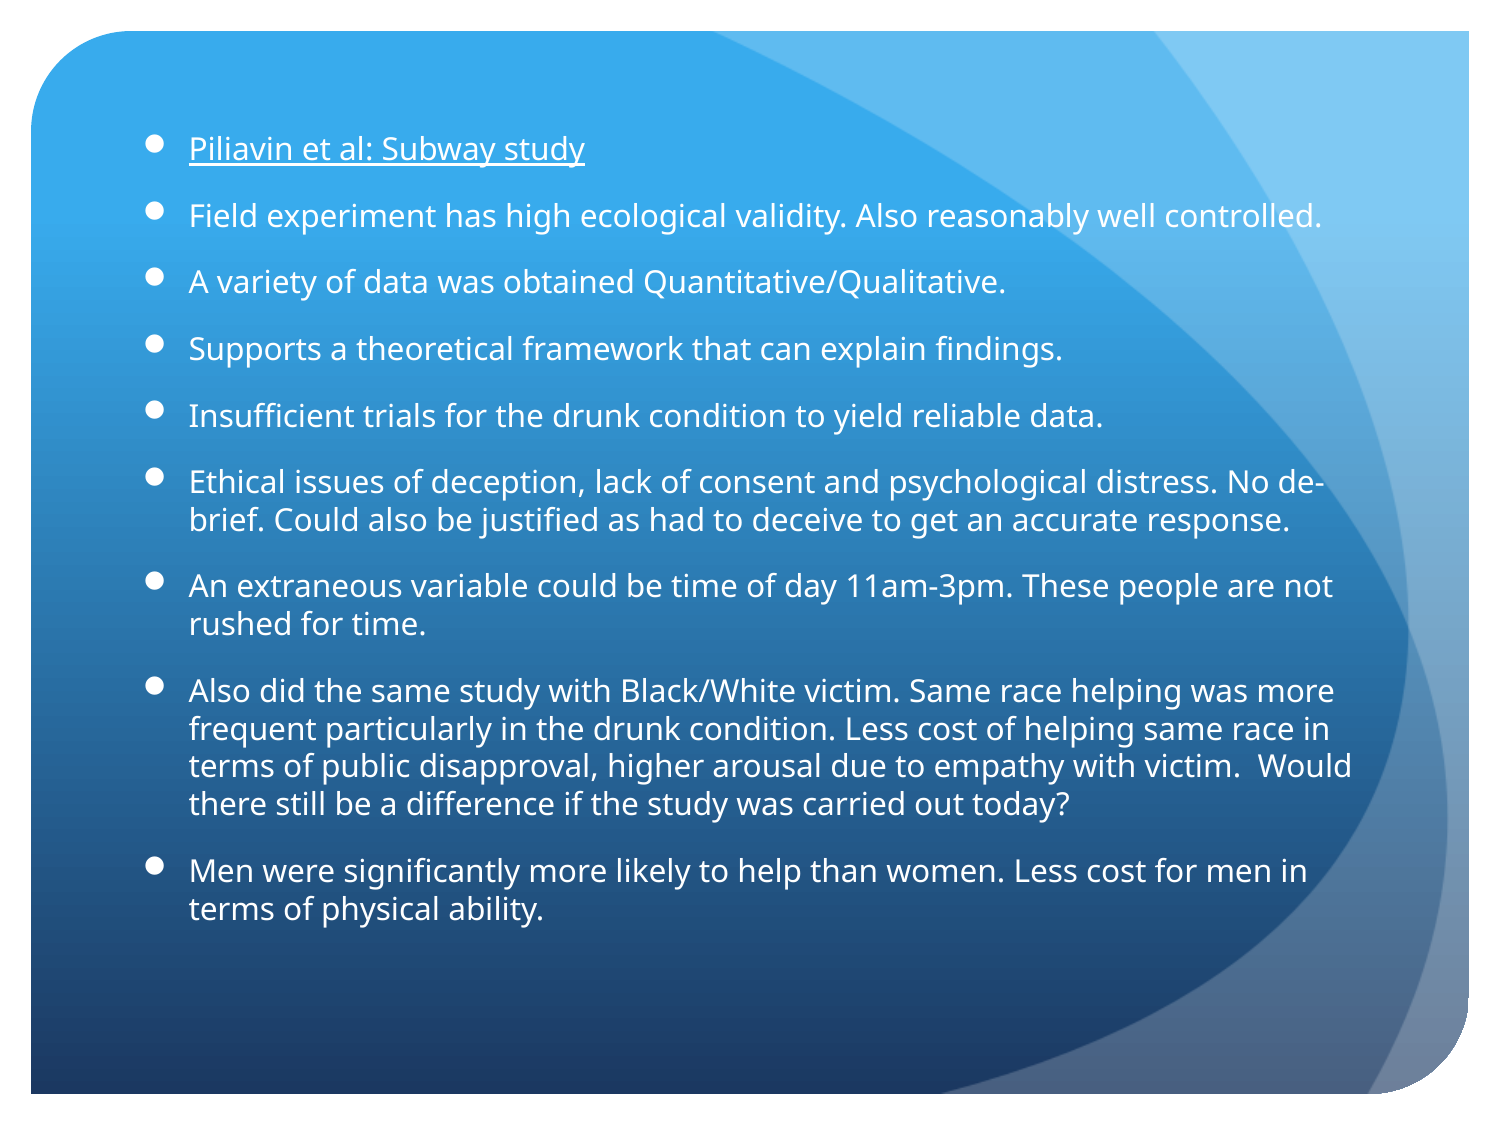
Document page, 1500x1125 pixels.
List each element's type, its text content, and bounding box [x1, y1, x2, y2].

list Piliavin et al: Subway study Field experiment has high ecological validity. Also reasonably well controlled. A variety of data was obtained Quantitative/Qualitative. Supports a theoretical framework that can explain findings. Insufficient trials for the drunk condition to yield reliable data. Ethical issues of deception, lack of consent and psychological distress. No de-brief. Could also be justified as had to deceive to get an accurate response. An extraneous variable could be time of day 11am-3pm. These people are not rushed for time. Also did the same study with Black/White victim. Same race helping was more frequent particularly in the drunk condition. Less cost of helping same race in terms of public disapproval, higher arousal due to empathy with victim. Would there still be a difference if the study was carried out today? Men were significantly more likely to help than women. Less cost for men in terms of physical ability. [127, 121, 1372, 991]
picture [24, 30, 1473, 1094]
